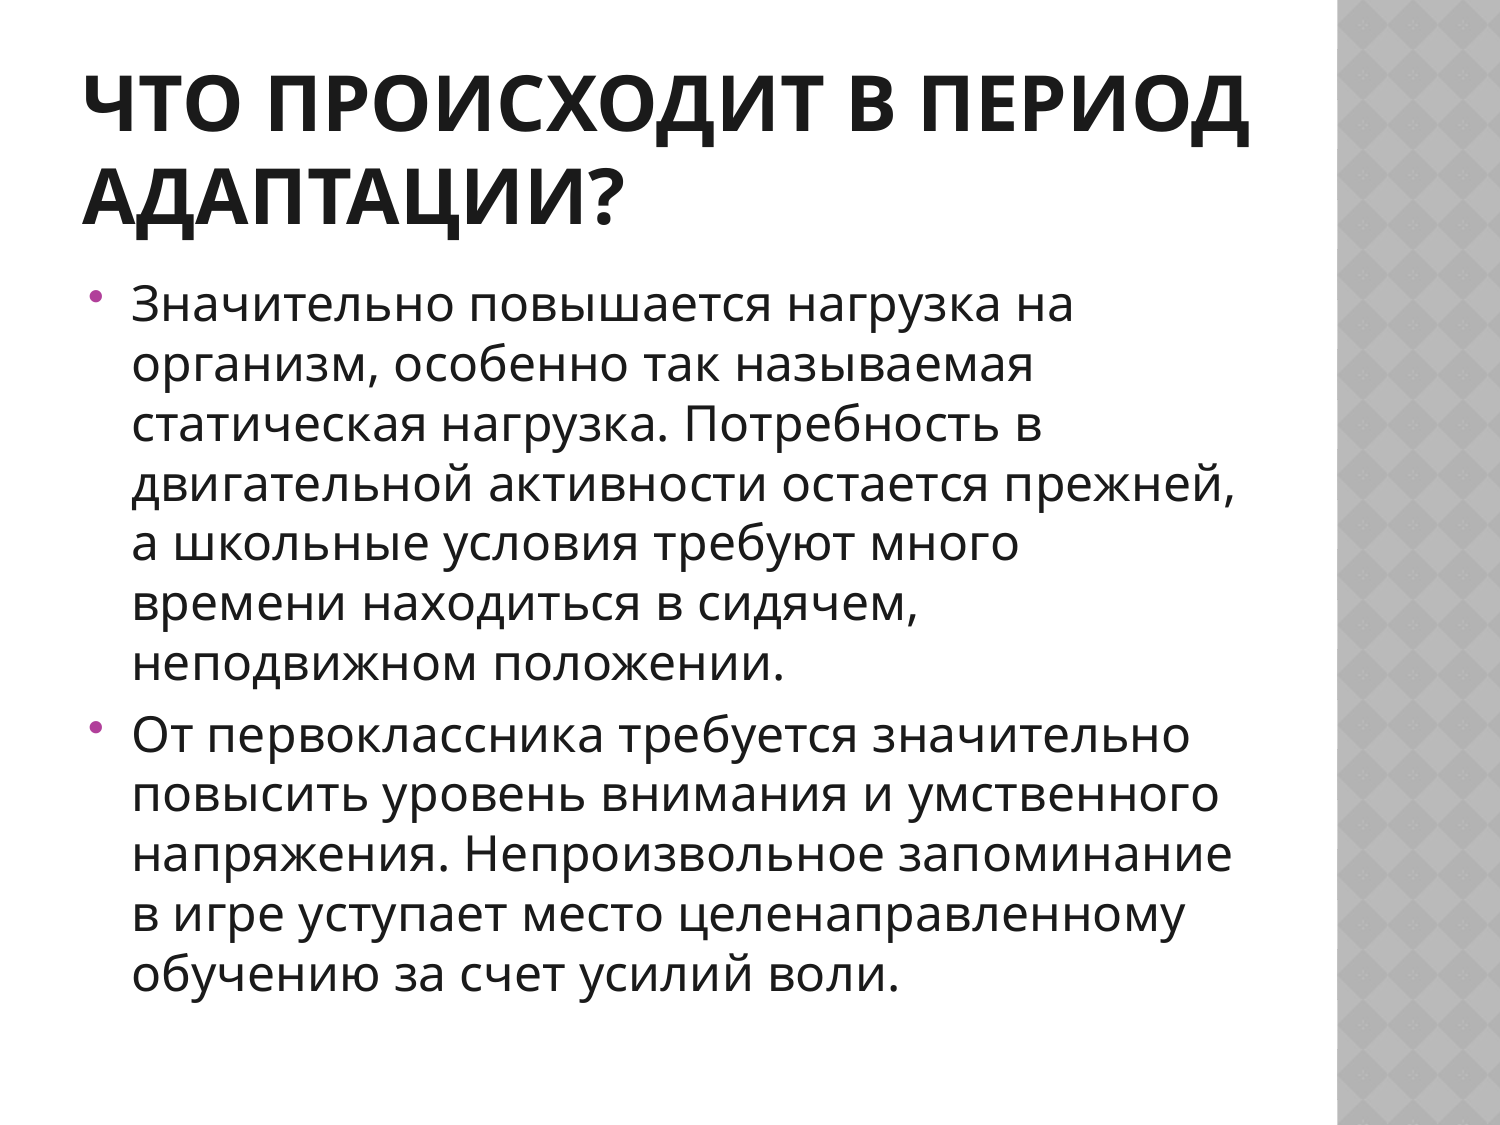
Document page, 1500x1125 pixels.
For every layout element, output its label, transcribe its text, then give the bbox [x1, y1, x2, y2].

list Значительно повышается нагрузка на организм, особенно так называемая статическая нагрузка. Потребность в двигательной активности остается прежней, а школьные условия требуют много времени находиться в сидячем, неподвижном положении. От первоклассника требуется значительно повысить уровень внимания и умственного напряжения. Непроизвольное запоминание в игре уступает место целенаправленному обучению за счет усилий воли. [75, 264, 1263, 1059]
title Что происходит в период адаптации? [75, 52, 1263, 240]
